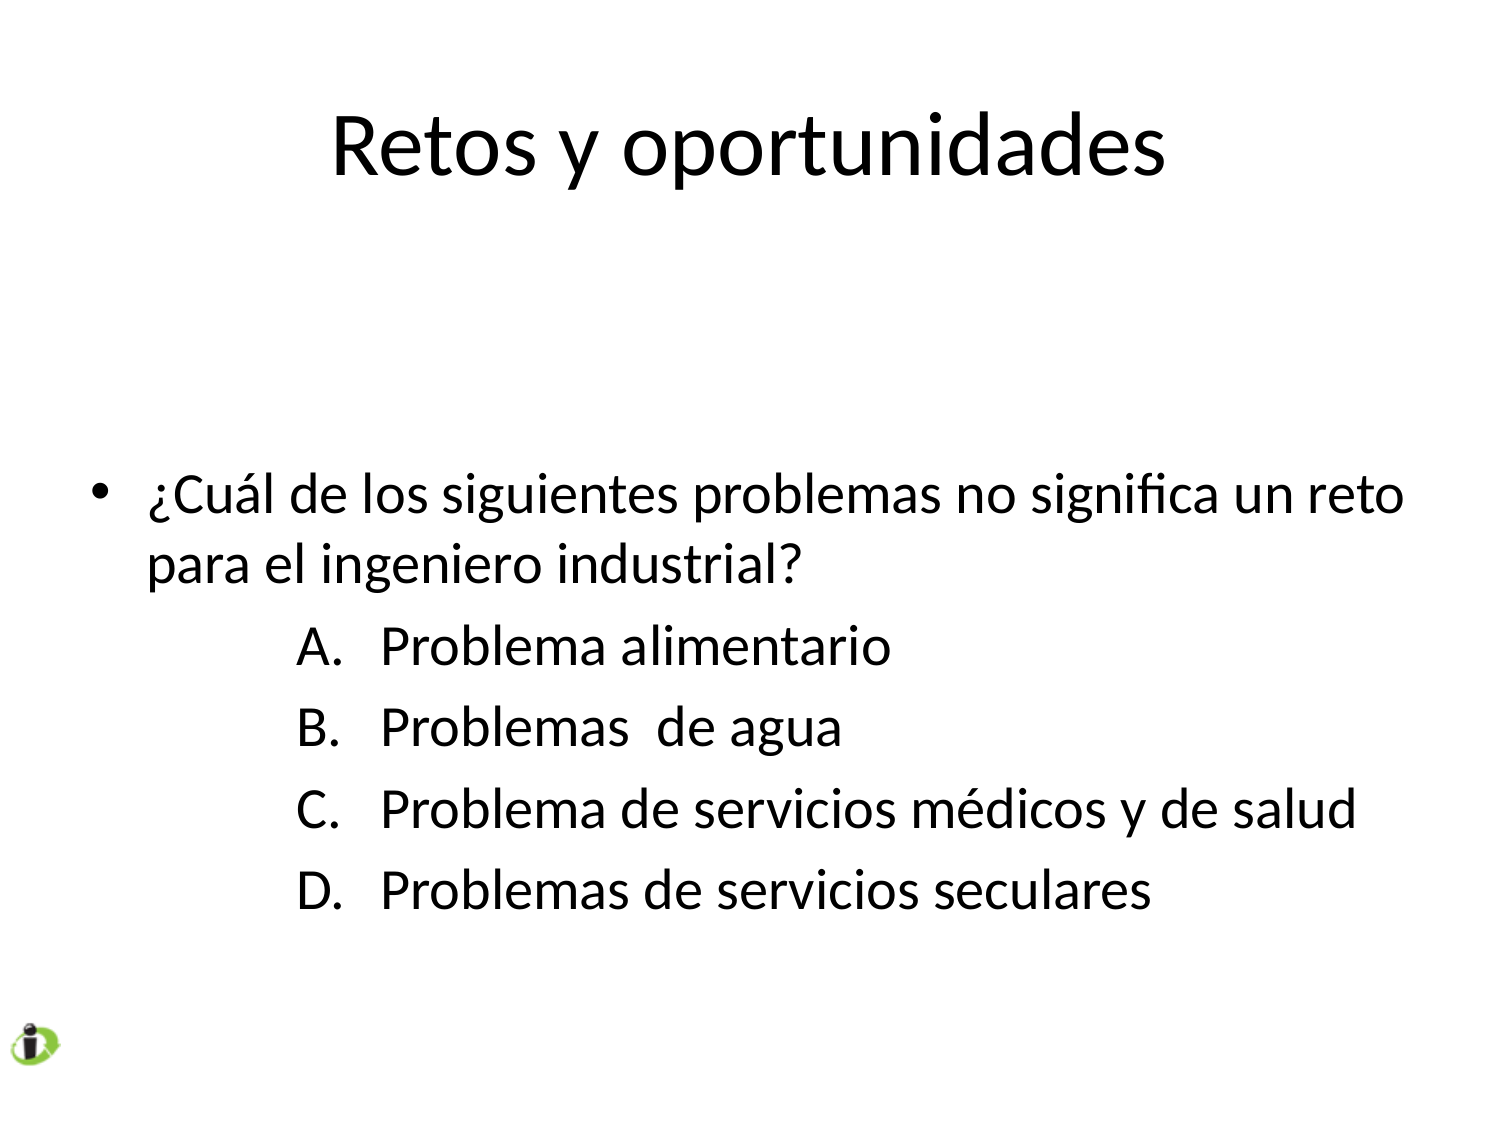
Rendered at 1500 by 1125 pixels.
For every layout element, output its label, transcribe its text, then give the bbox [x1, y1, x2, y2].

picture [10, 1020, 61, 1072]
list ¿Cuál de los siguientes problemas no significa un reto para el ingeniero industrial? Problema alimentario Problemas de agua Problema de servicios médicos y de salud Problemas de servicios seculares [75, 262, 1425, 1005]
title Retos y oportunidades [75, 45, 1425, 233]
